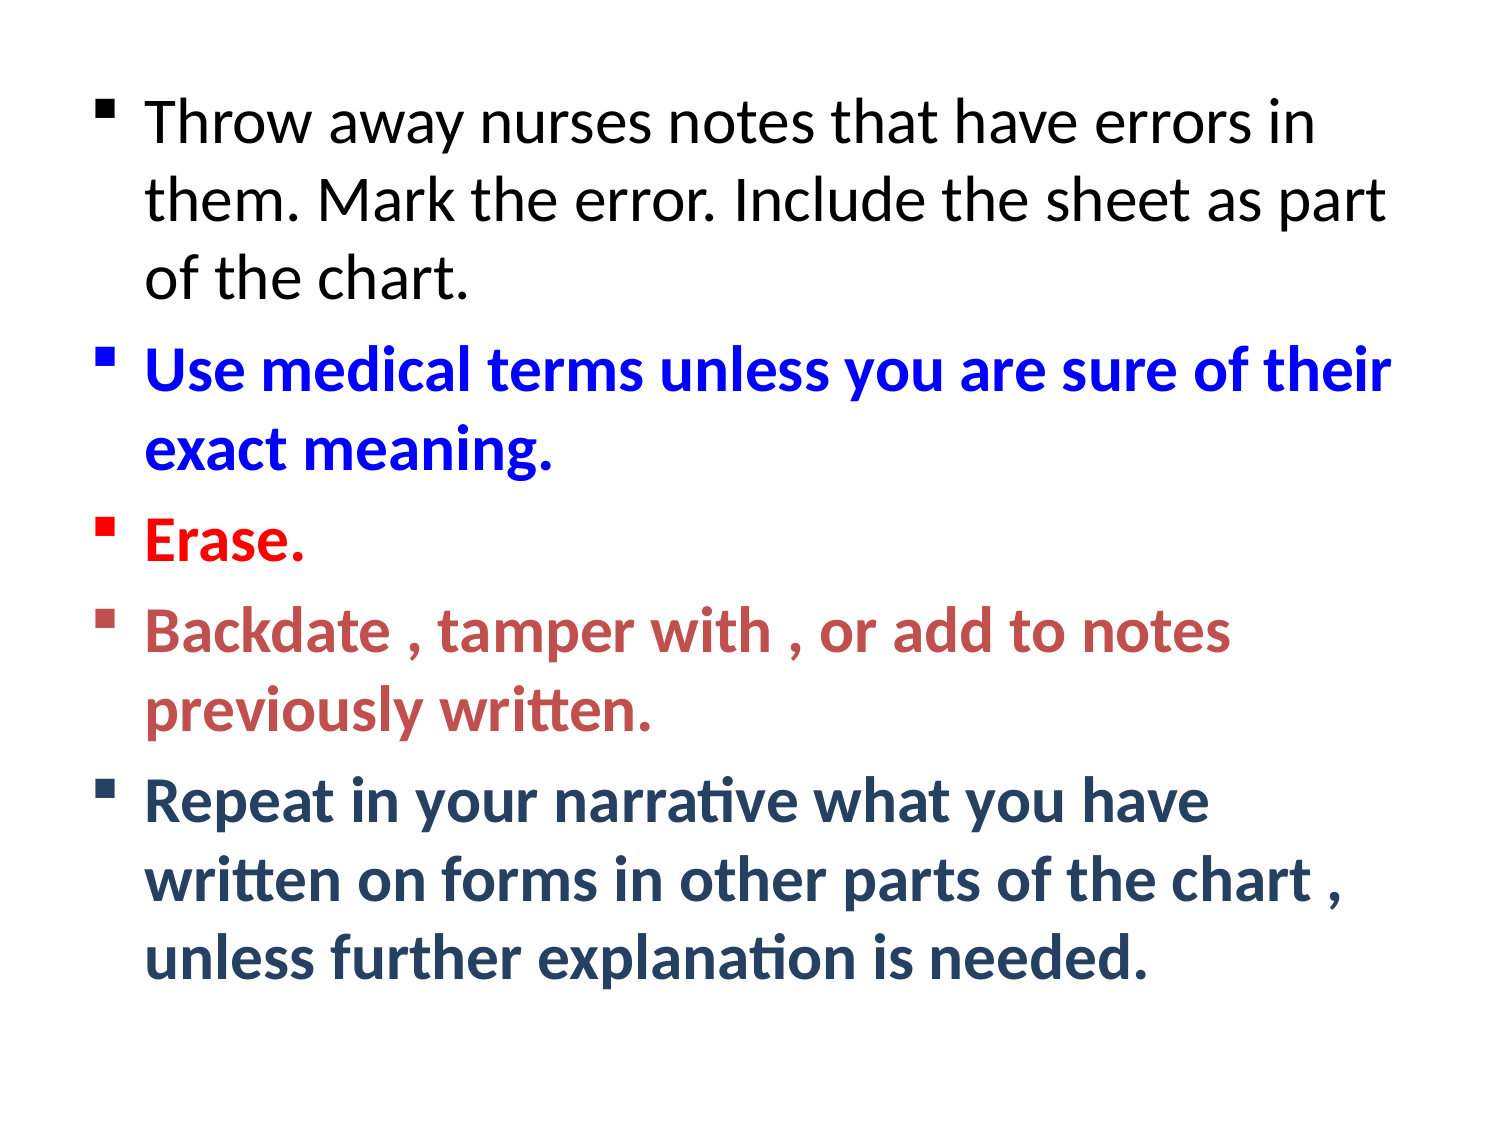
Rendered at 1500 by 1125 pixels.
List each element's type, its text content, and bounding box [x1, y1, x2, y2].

list Throw away nurses notes that have errors in them. Mark the error. Include the sheet as part of the chart. Use medical terms unless you are sure of their exact meaning. Erase. Backdate , tamper with , or add to notes previously written. Repeat in your narrative what you have written on forms in other parts of the chart , unless further explanation is needed. [75, 70, 1425, 1005]
